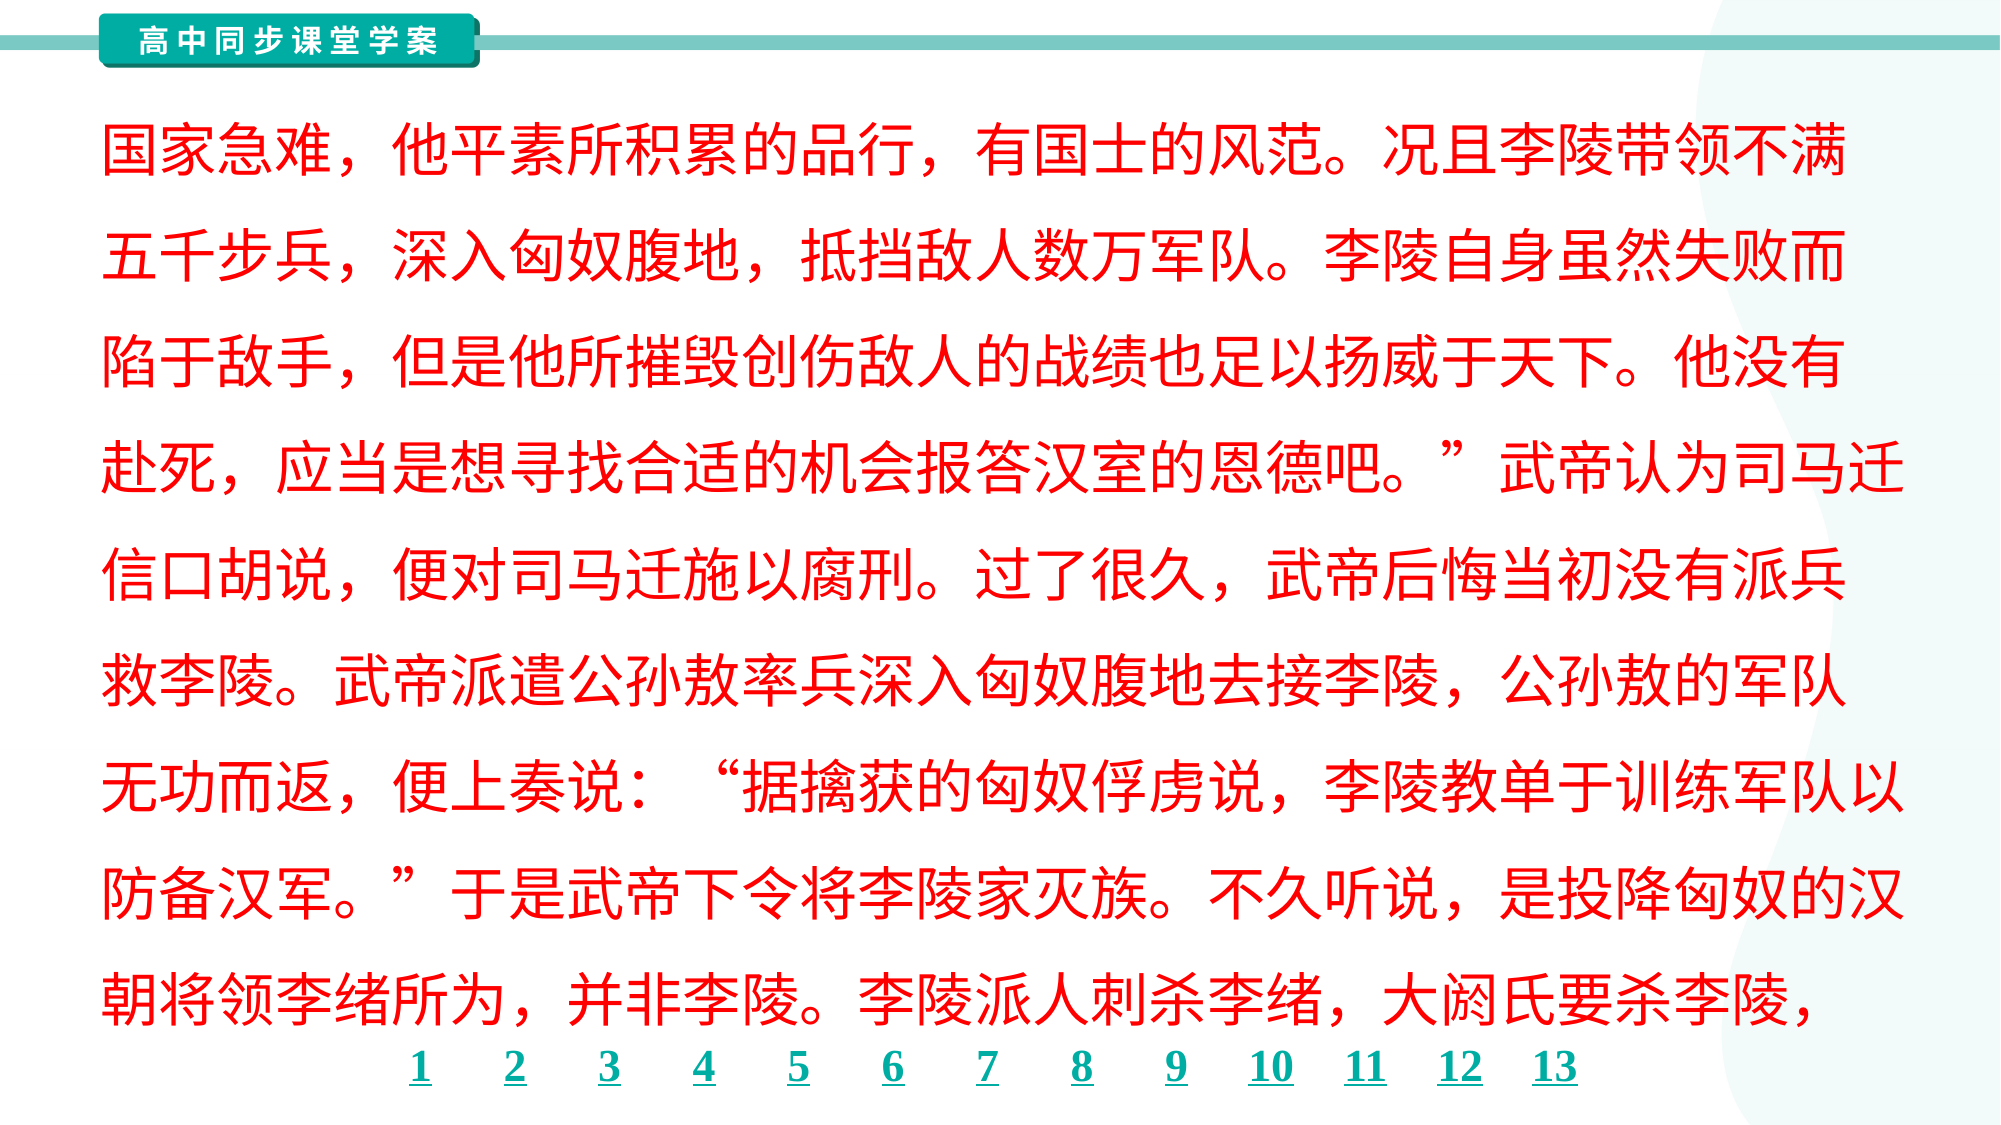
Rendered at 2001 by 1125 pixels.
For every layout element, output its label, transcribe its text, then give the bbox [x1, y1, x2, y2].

picture [0, 0, 2000, 1125]
text_box 国家急难，他平素所积累的品行，有国士的风范。况且李陵带领不满 五千步兵，深入匈奴腹地，抵挡敌人数万军队。李陵自身虽然失败而 陷于敌手，但是他所摧毁创伤敌人的战绩也足以扬威于天下。他没有 赴死，应当是想寻找合适的机会报答汉室的恩德吧。”武帝认为司马迁 信口胡说，便对司马迁施以腐刑。过了很久，武帝后悔当初没有派兵 救李陵。武帝派遣公孙敖率兵深入匈奴腹地去接李陵，公孙敖的军队 无功而返，便上奏说：“据擒获的匈奴俘虏说，李陵教单于训练军队以 防备汉军。”于是武帝下令将李陵家灭族。不久听说，是投降匈奴的汉 朝将领李绪所为，并非李陵。李陵派人刺杀李绪，大阏氏要杀李陵， [100, 76, 1899, 1033]
